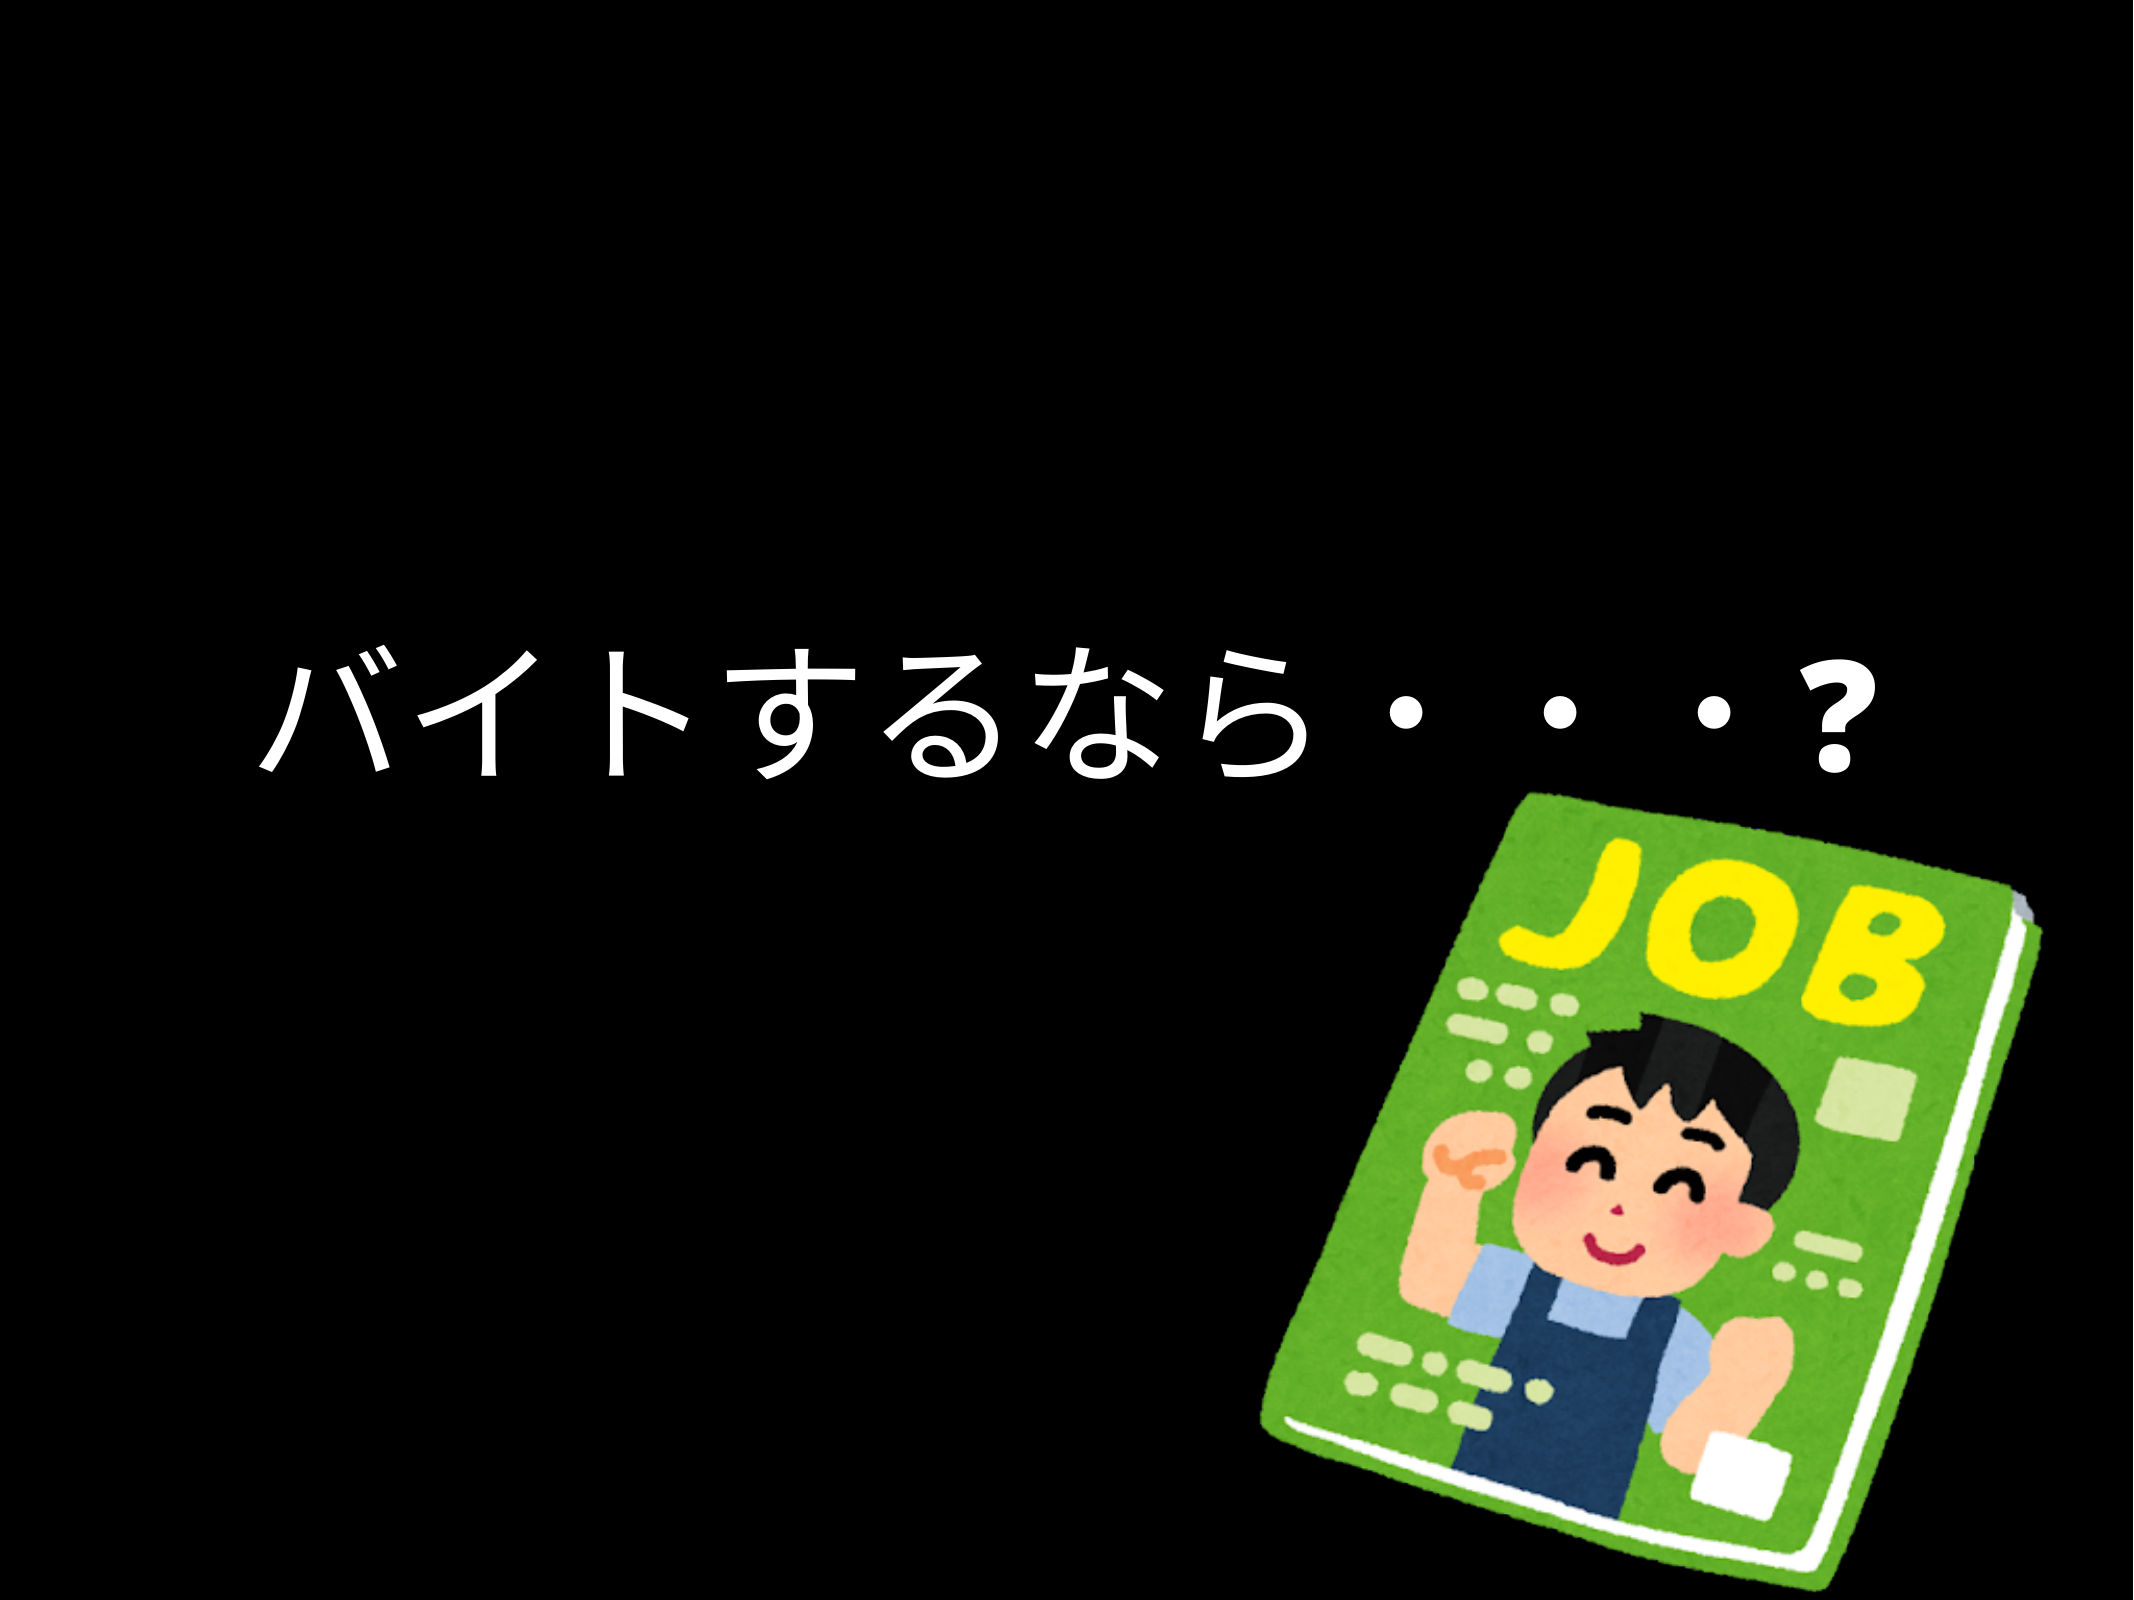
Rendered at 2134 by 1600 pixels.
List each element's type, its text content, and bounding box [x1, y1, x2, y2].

title バイトするなら・・・❓ [207, 268, 1926, 811]
picture [1236, 777, 2071, 1600]
